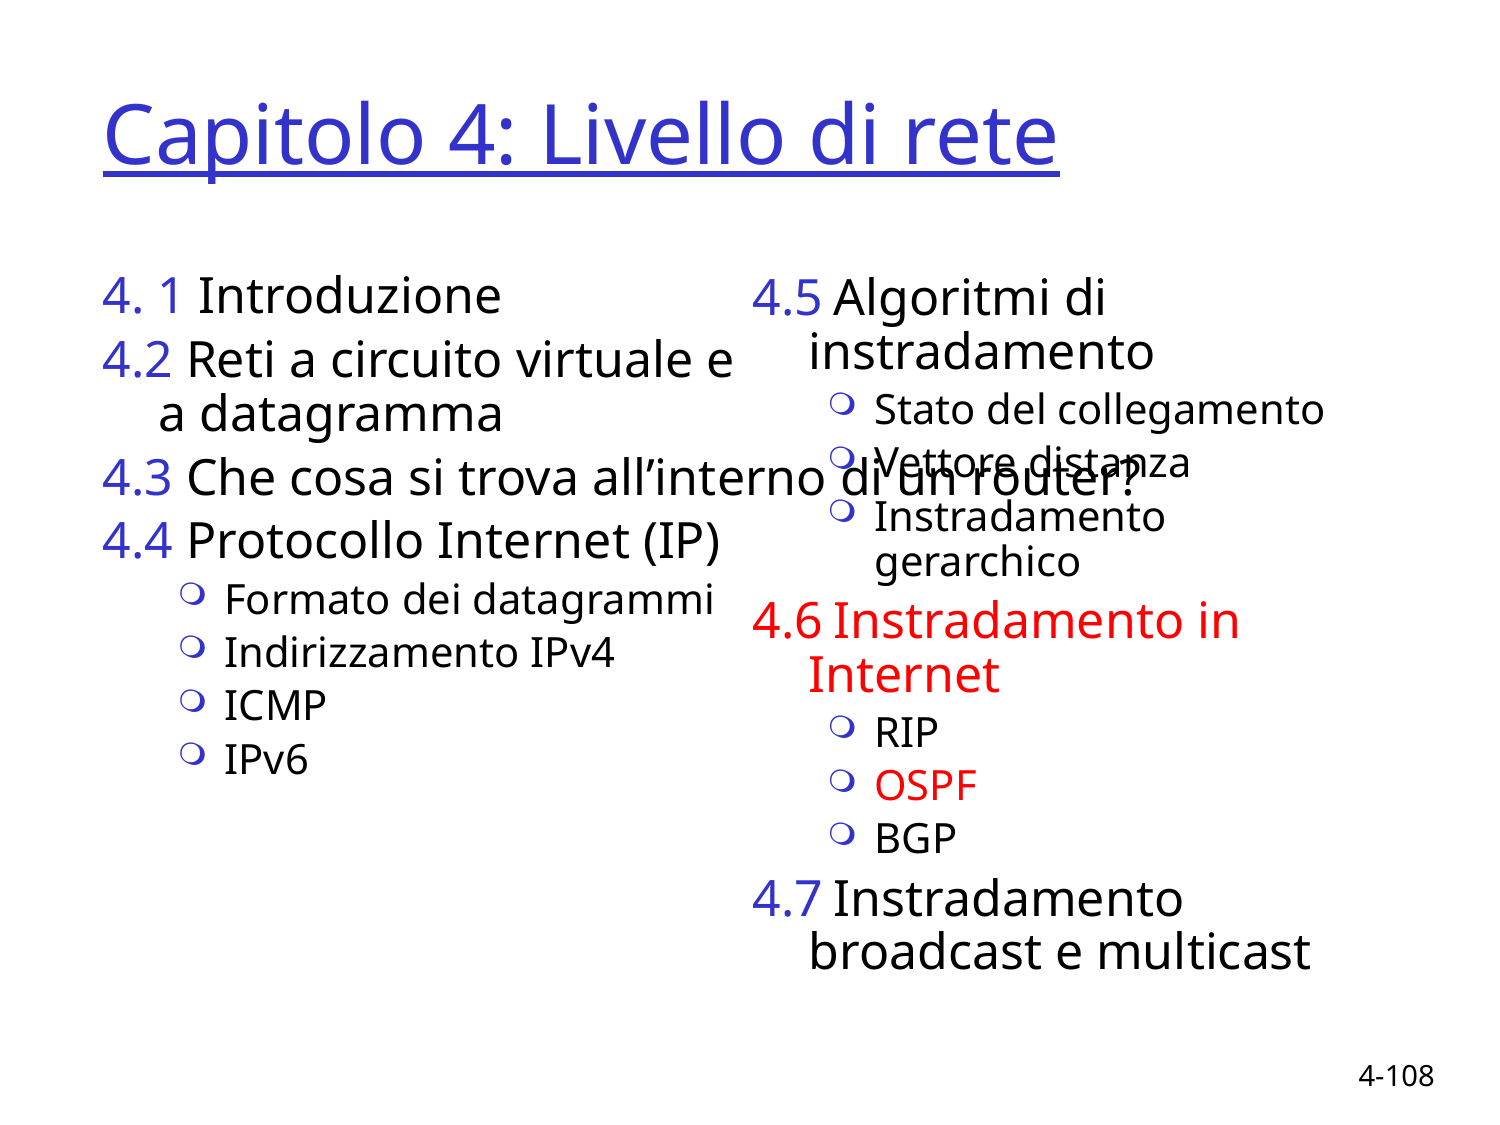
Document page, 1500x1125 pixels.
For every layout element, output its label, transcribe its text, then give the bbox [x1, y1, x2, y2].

list 4.5 Algoritmi di instradamento Stato del collegamento Vettore distanza Instradamento gerarchico 4.6 Instradamento in Internet RIP OSPF BGP 4.7 Instradamento broadcast e multicast [737, 264, 1363, 1028]
title Capitolo 4: Livello di rete [87, 37, 1363, 226]
list 4. 1 Introduzione 4.2 Reti a circuito virtuale e a datagramma 4.3 Che cosa si trova all’interno di un router? 4.4 Protocollo Internet (IP) Formato dei datagrammi Indirizzamento IPv4 ICMP IPv6 [87, 262, 1363, 1026]
slide_number 4-108 [1338, 1049, 1451, 1125]
